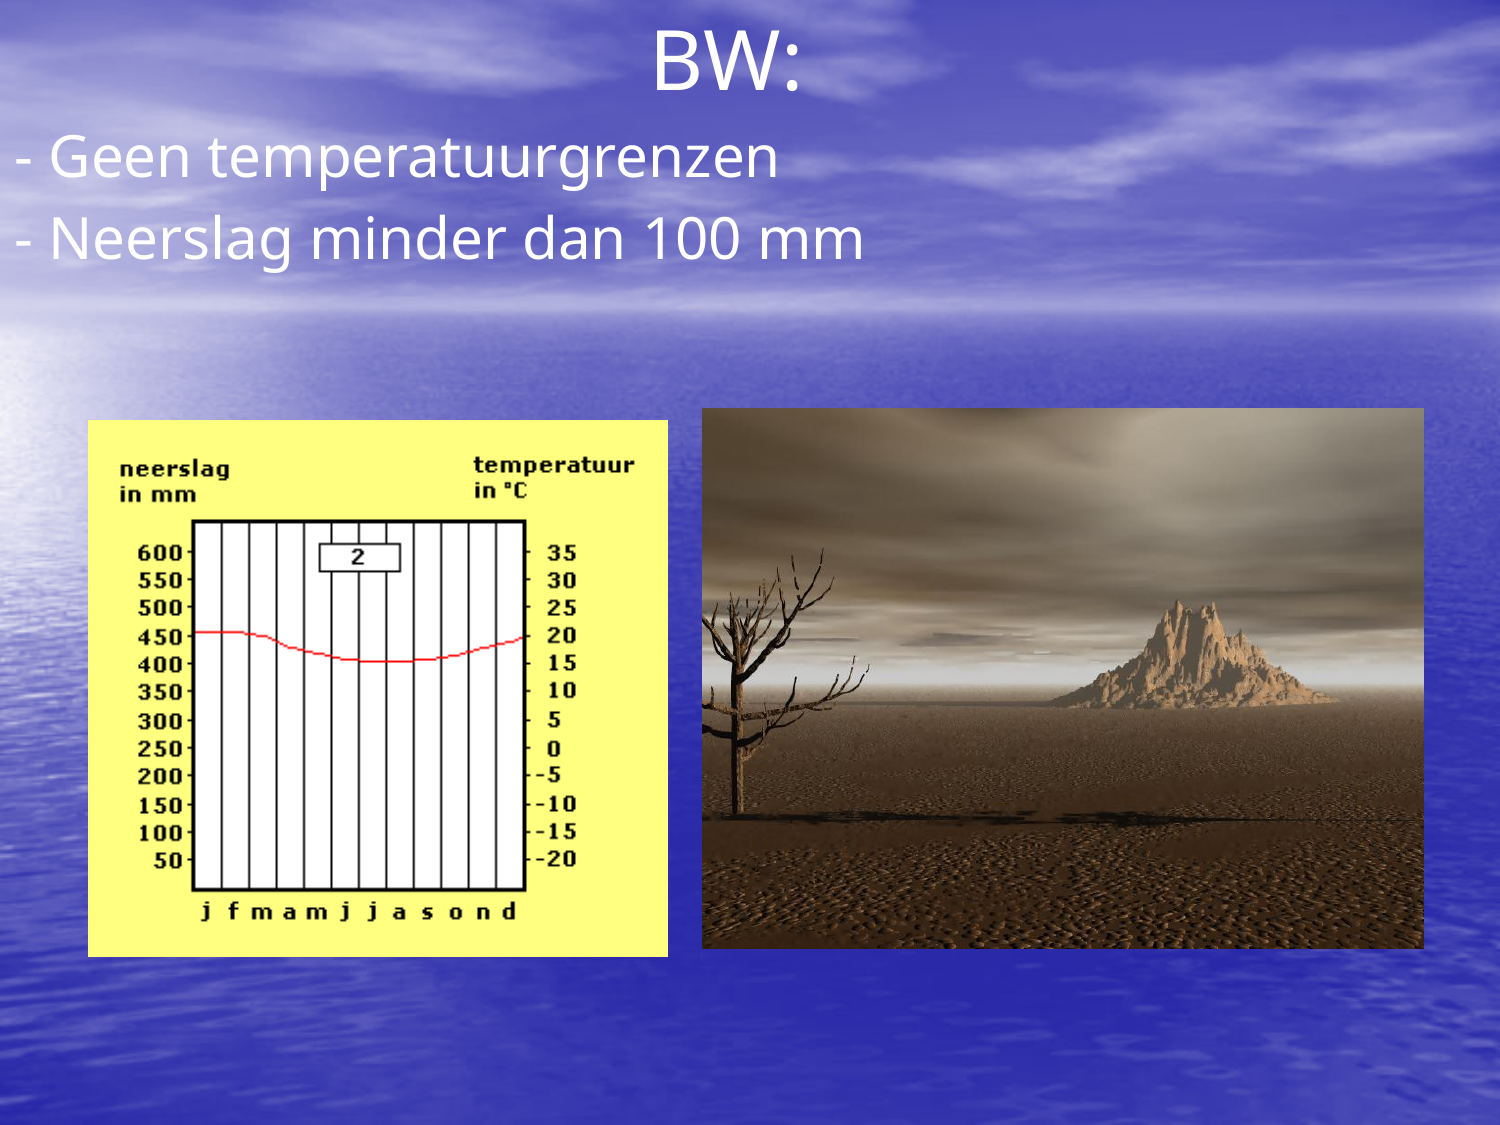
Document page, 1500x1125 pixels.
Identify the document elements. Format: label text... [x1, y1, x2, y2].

picture [702, 408, 1424, 950]
picture [88, 420, 668, 957]
text_box BW: - Geen temperatuurgrenzen - Neerslag minder dan 100 mm [0, 0, 1471, 358]
